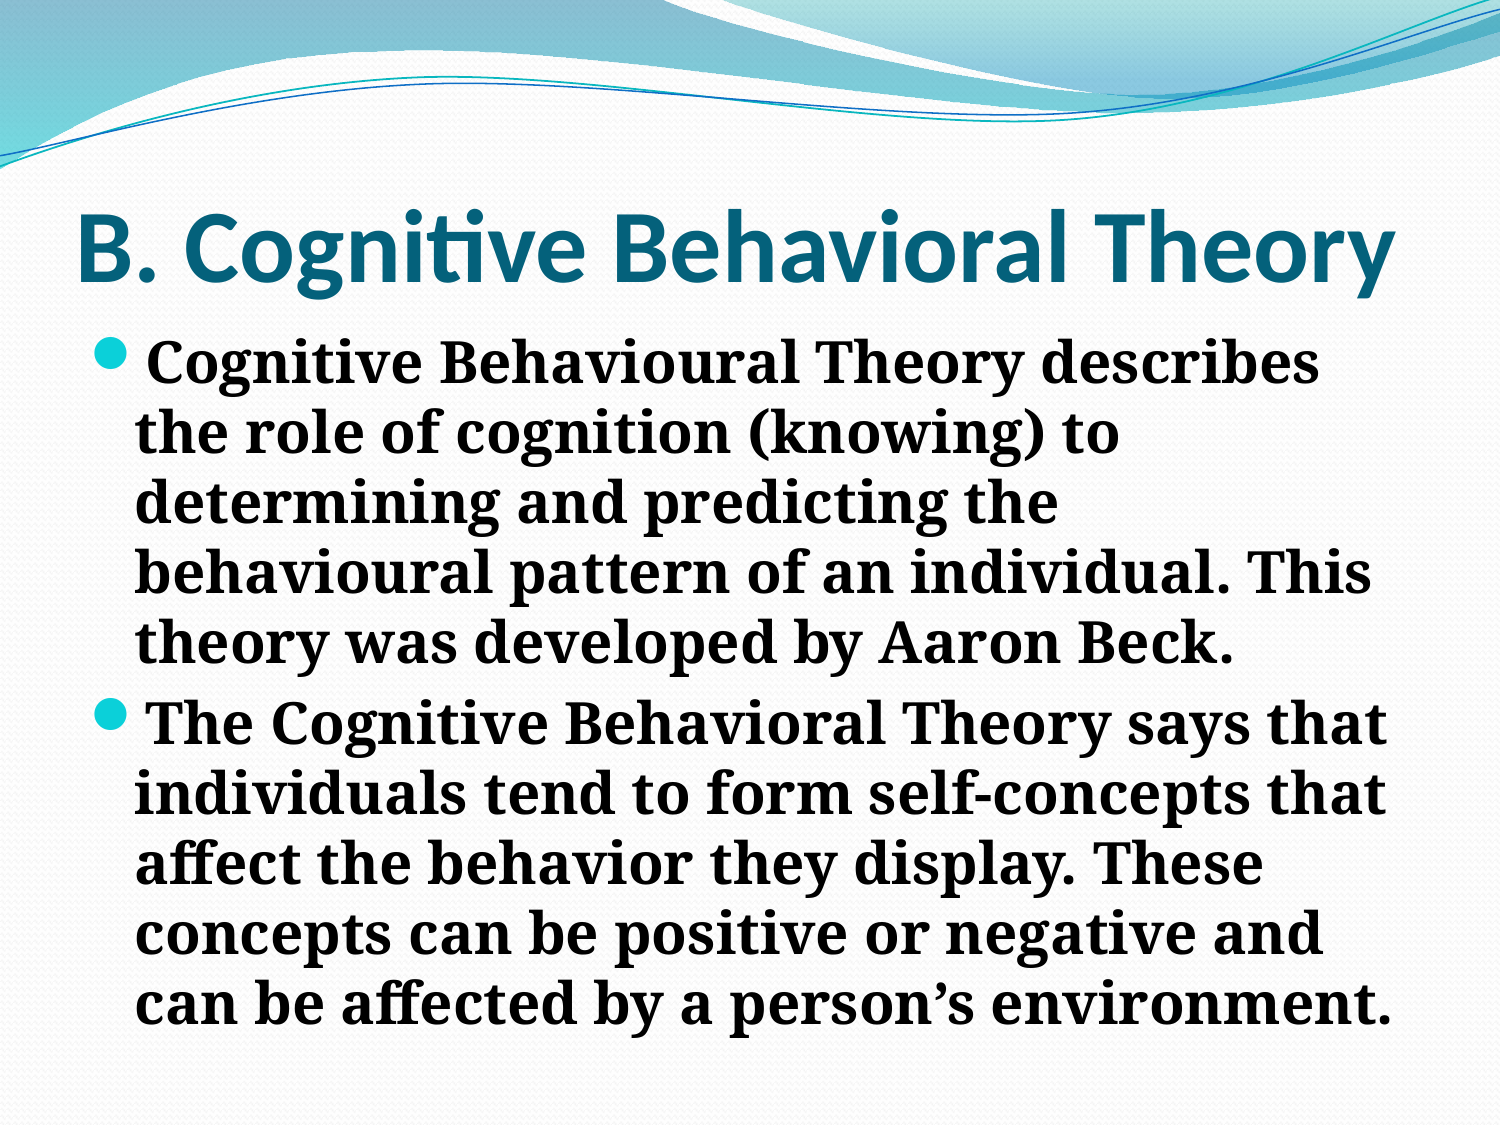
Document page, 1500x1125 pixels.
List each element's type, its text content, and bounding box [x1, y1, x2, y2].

list Cognitive Behavioural Theory describes the role of cognition (knowing) to determining and predicting the behavioural pattern of an individual. This theory was developed by Aaron Beck. The Cognitive Behavioral Theory says that individuals tend to form self-concepts that affect the behavior they display. These concepts can be positive or negative and can be affected by a person’s environment. [75, 317, 1425, 1038]
title B. Cognitive Behavioral Theory [75, 115, 1425, 303]
